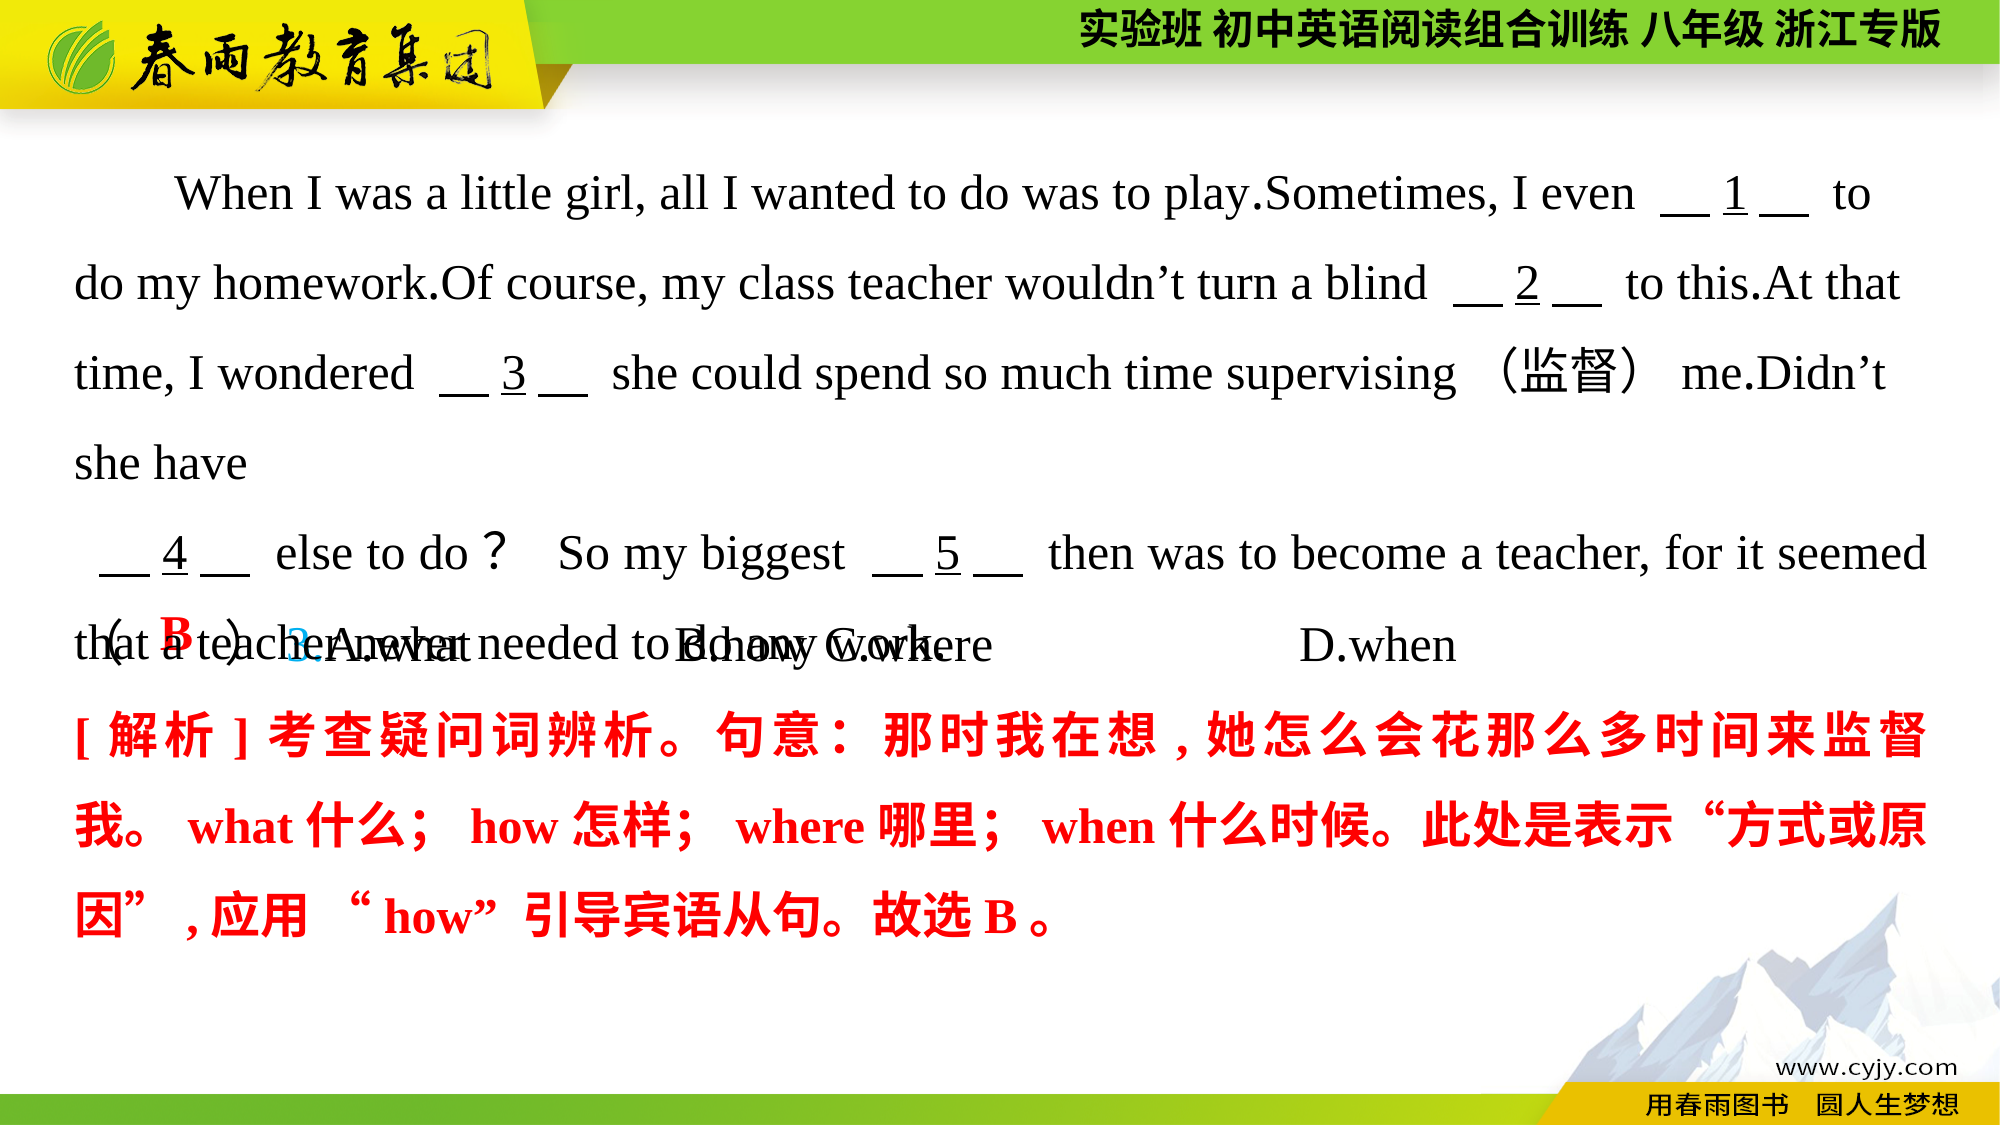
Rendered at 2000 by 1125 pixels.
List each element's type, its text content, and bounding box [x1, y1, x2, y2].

text_box [解析]考查疑问词辨析。句意：那时我在想,她怎么会花那么多时间来监督我。what什么；how怎样；where哪里；when什么时候。此处是表示“方式或原因”,应用 “how” 引导宾语从句。故选B。 [59, 680, 1944, 951]
picture [0, 0, 2000, 1125]
text_box When I was a little girl, all I wanted to do was to play.Sometimes, I even 1 to do my homework.Of course, my class teacher wouldn’t turn a blind 2 to this.At that time, I wondered 3 she could spend so much time supervising（监督）me.Didn’t she have 4 else to do？ So my biggest 5 then was to become a teacher, for it seemed that a teacher never needed to do any work. [59, 122, 1944, 678]
